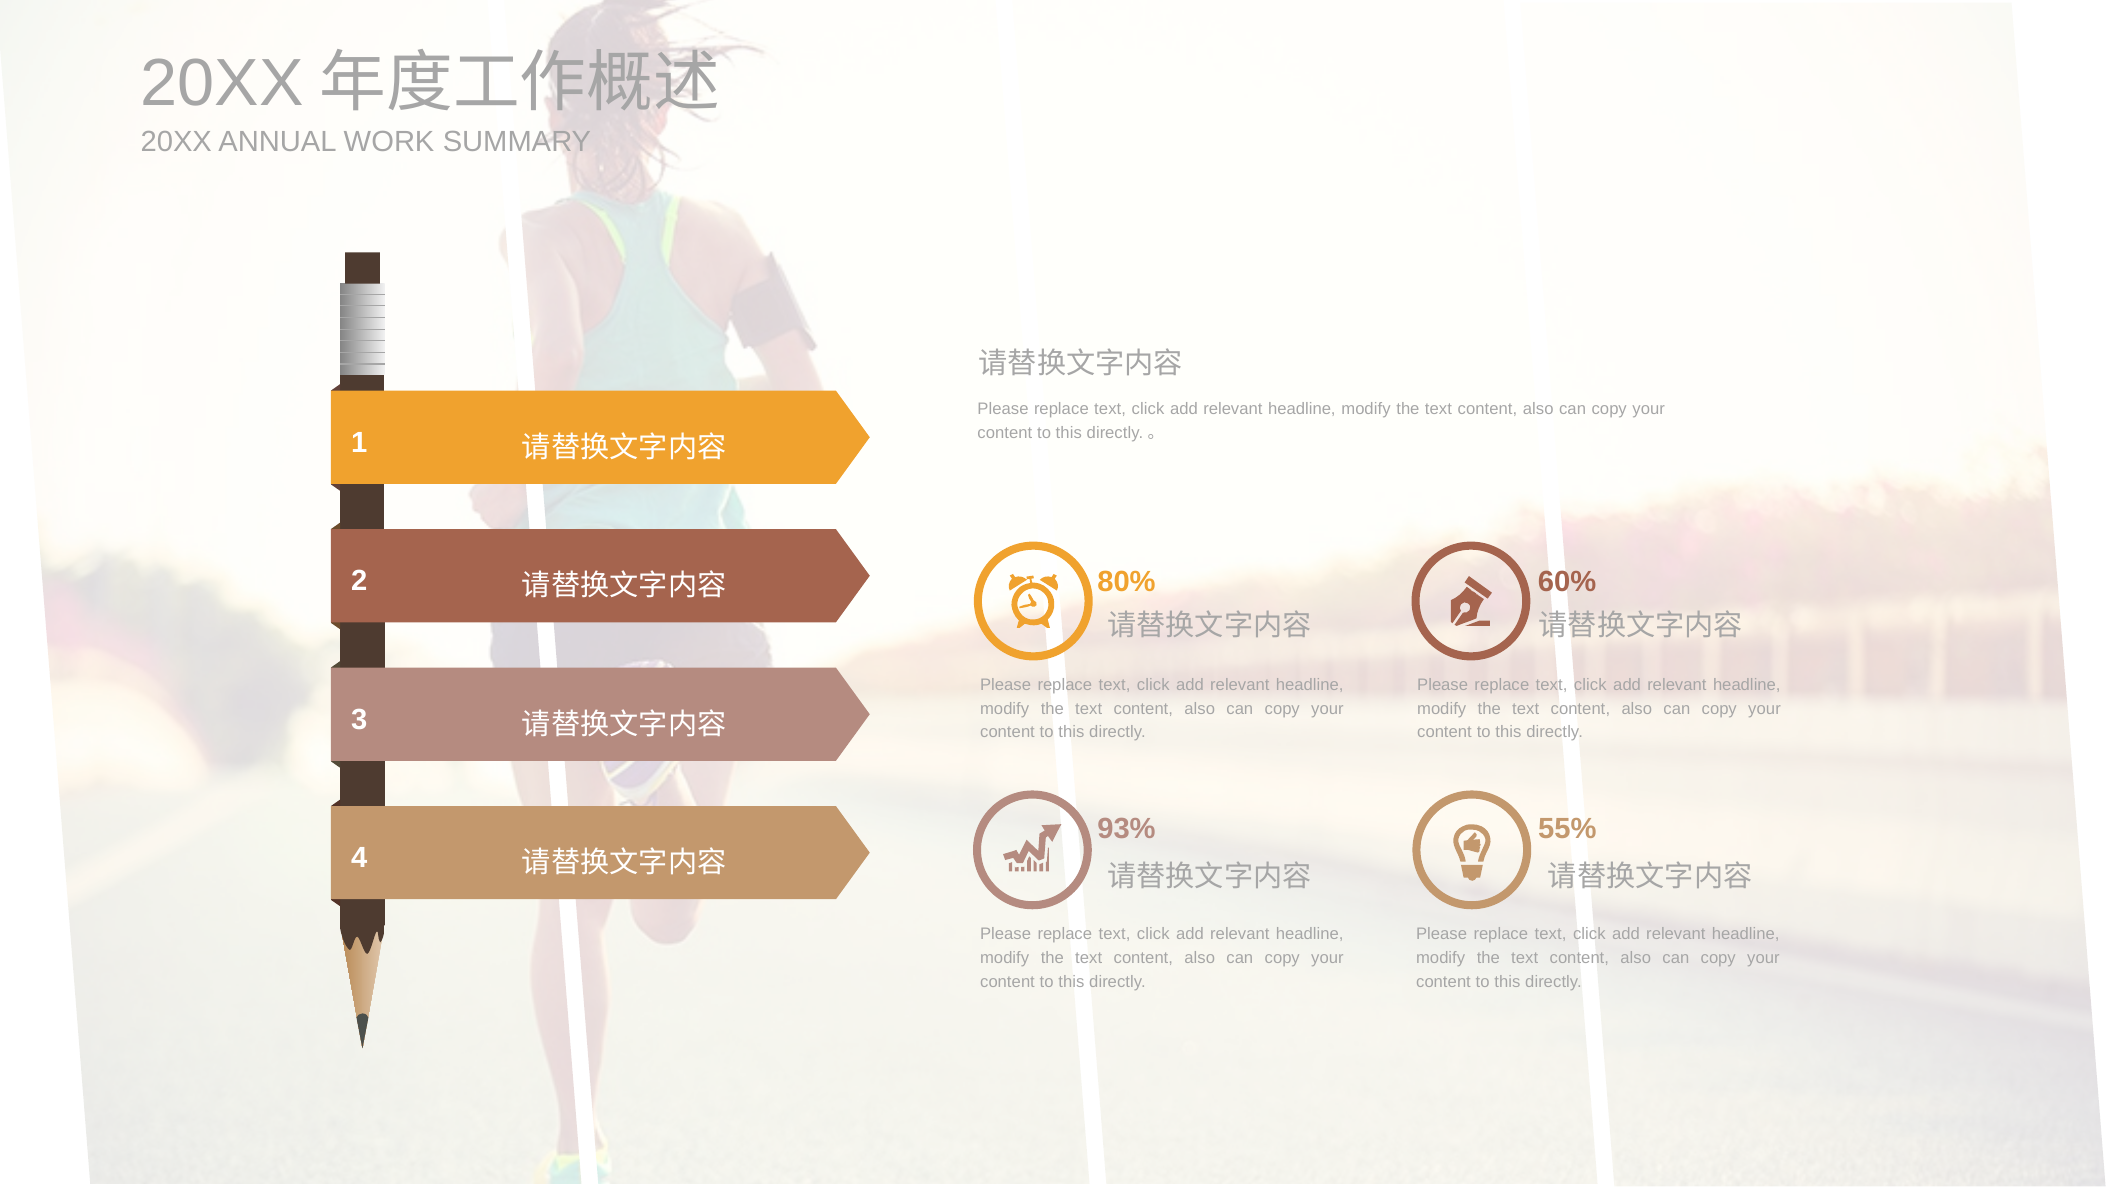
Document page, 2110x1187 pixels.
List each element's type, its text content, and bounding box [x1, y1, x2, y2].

text_box [1460, 864, 1483, 881]
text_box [330, 252, 870, 1049]
text_box [1045, 847, 1049, 872]
text_box [1039, 862, 1044, 872]
text_box [1411, 789, 1533, 911]
text_box 55% [1523, 795, 1612, 853]
text_box [1003, 824, 1062, 864]
text_box [1008, 862, 1013, 872]
text_box [1033, 860, 1037, 872]
text_box [1027, 856, 1031, 872]
text_box 请替换文字内容 [963, 330, 1199, 386]
text_box Please replace text, click add relevant headline, modify the text content, also can copy your content to this directly. [965, 912, 1359, 999]
text_box Please replace text, click add relevant headline, modify the text content, also can copy your content to this directly.。 [962, 386, 1681, 449]
text_box [1450, 576, 1492, 626]
text_box [1008, 573, 1055, 628]
text_box [971, 789, 1092, 911]
text_box 93% [1082, 795, 1171, 853]
text_box 20XX年度工作概述 [140, 38, 789, 119]
text_box [1453, 824, 1491, 862]
text_box 20XX ANNUAL WORK SUMMARY [140, 122, 602, 158]
text_box Please replace text, click add relevant headline, modify the text content, also can copy your content to this directly. [965, 662, 1359, 749]
text_box Please replace text, click add relevant headline, modify the text content, also can copy your content to this directly. [1402, 662, 1796, 749]
text_box 请替换文字内容 [1092, 592, 1328, 649]
text_box [1039, 573, 1058, 591]
text_box [972, 540, 1092, 662]
text_box 请替换文字内容 [1523, 592, 1759, 649]
text_box [1410, 540, 1523, 662]
text_box 请替换文字内容 [1092, 842, 1328, 900]
text_box 请替换文字内容 [1533, 842, 1768, 900]
text_box 60% [1523, 547, 1612, 605]
text_box 80% [1082, 547, 1171, 605]
text_box Please replace text, click add relevant headline, modify the text content, also can copy your content to this directly. [1401, 912, 1795, 999]
